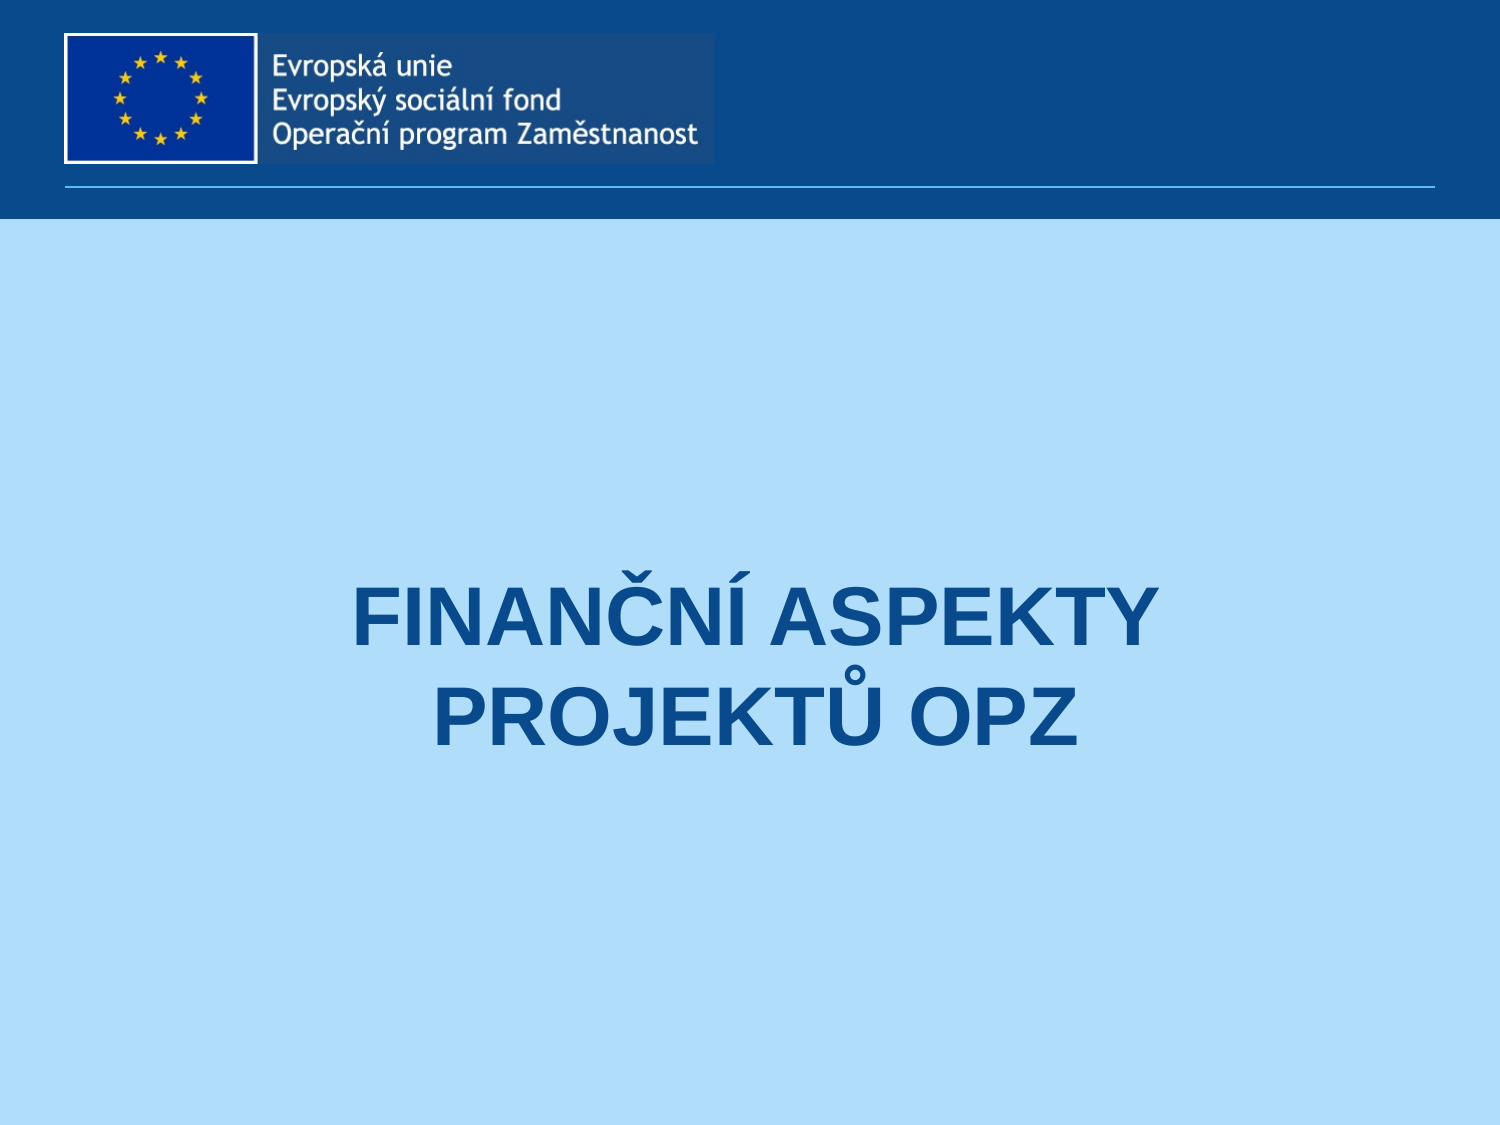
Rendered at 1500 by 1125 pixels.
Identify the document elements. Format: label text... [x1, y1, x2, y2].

picture [64, 33, 714, 164]
title Finanční aspekty projektů OPZ [159, 562, 1353, 776]
